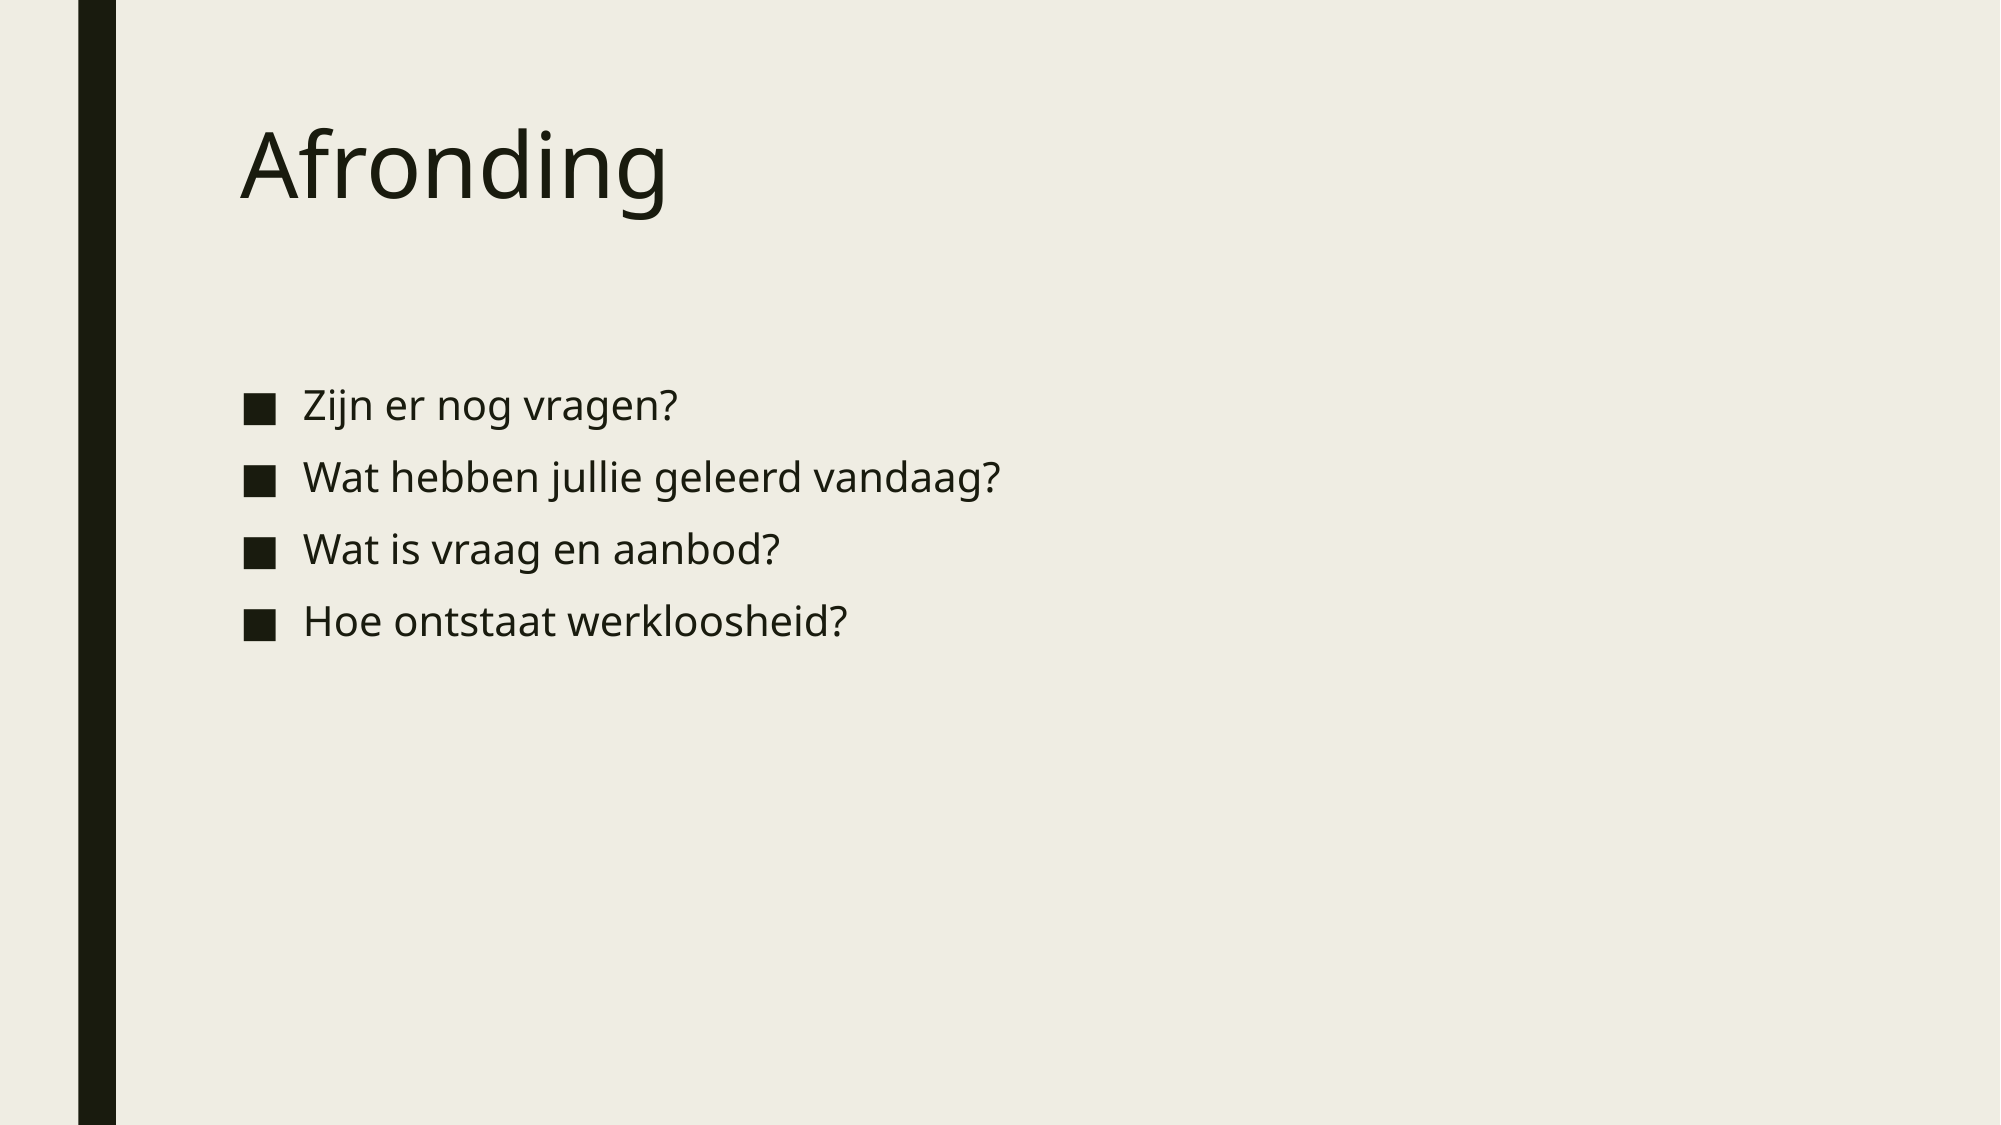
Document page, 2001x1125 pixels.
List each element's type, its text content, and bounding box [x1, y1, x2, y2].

title Afronding [225, 112, 1800, 357]
list Zijn er nog vragen? Wat hebben jullie geleerd vandaag? Wat is vraag en aanbod? Hoe ontstaat werkloosheid? [225, 375, 1800, 963]
